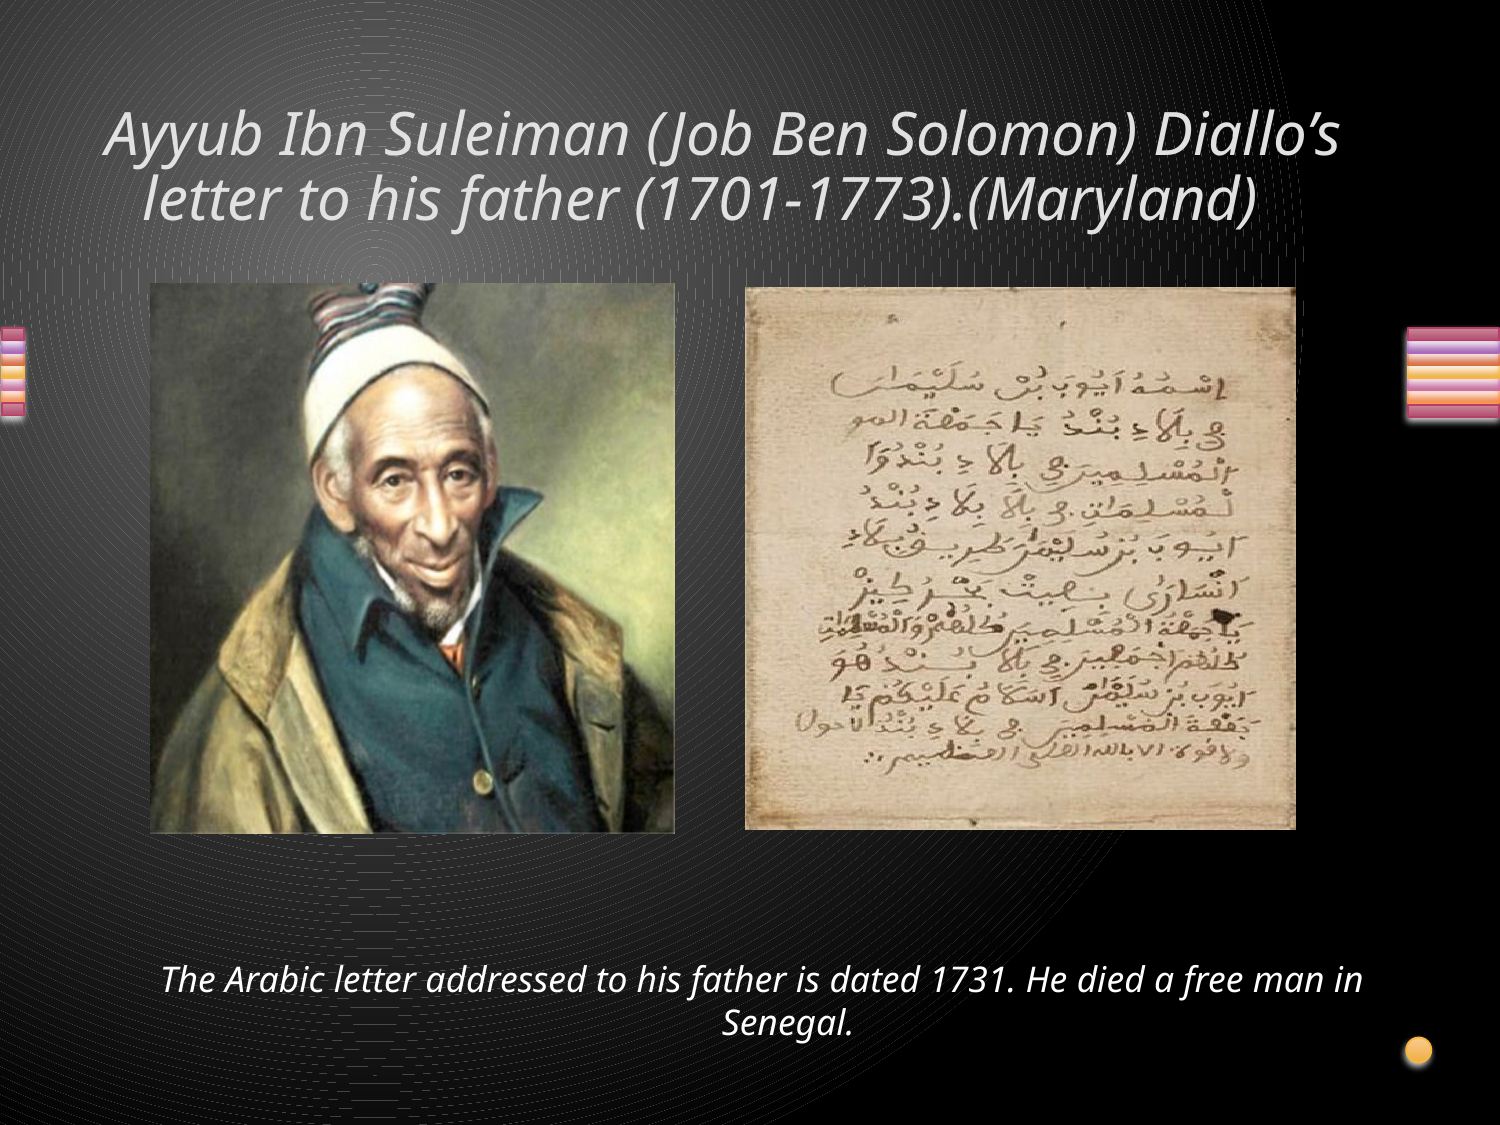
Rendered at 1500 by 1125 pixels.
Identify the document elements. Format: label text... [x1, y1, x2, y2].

picture [744, 287, 1296, 830]
picture [149, 282, 676, 834]
list The Arabic letter addressed to his father is dated 1731. He died a free man in Senegal. [75, 950, 1450, 1050]
title Ayyub Ibn Suleiman (Job Ben Solomon) Diallo’s letter to his father (1701-1773).(Maryland) [30, 75, 1388, 263]
